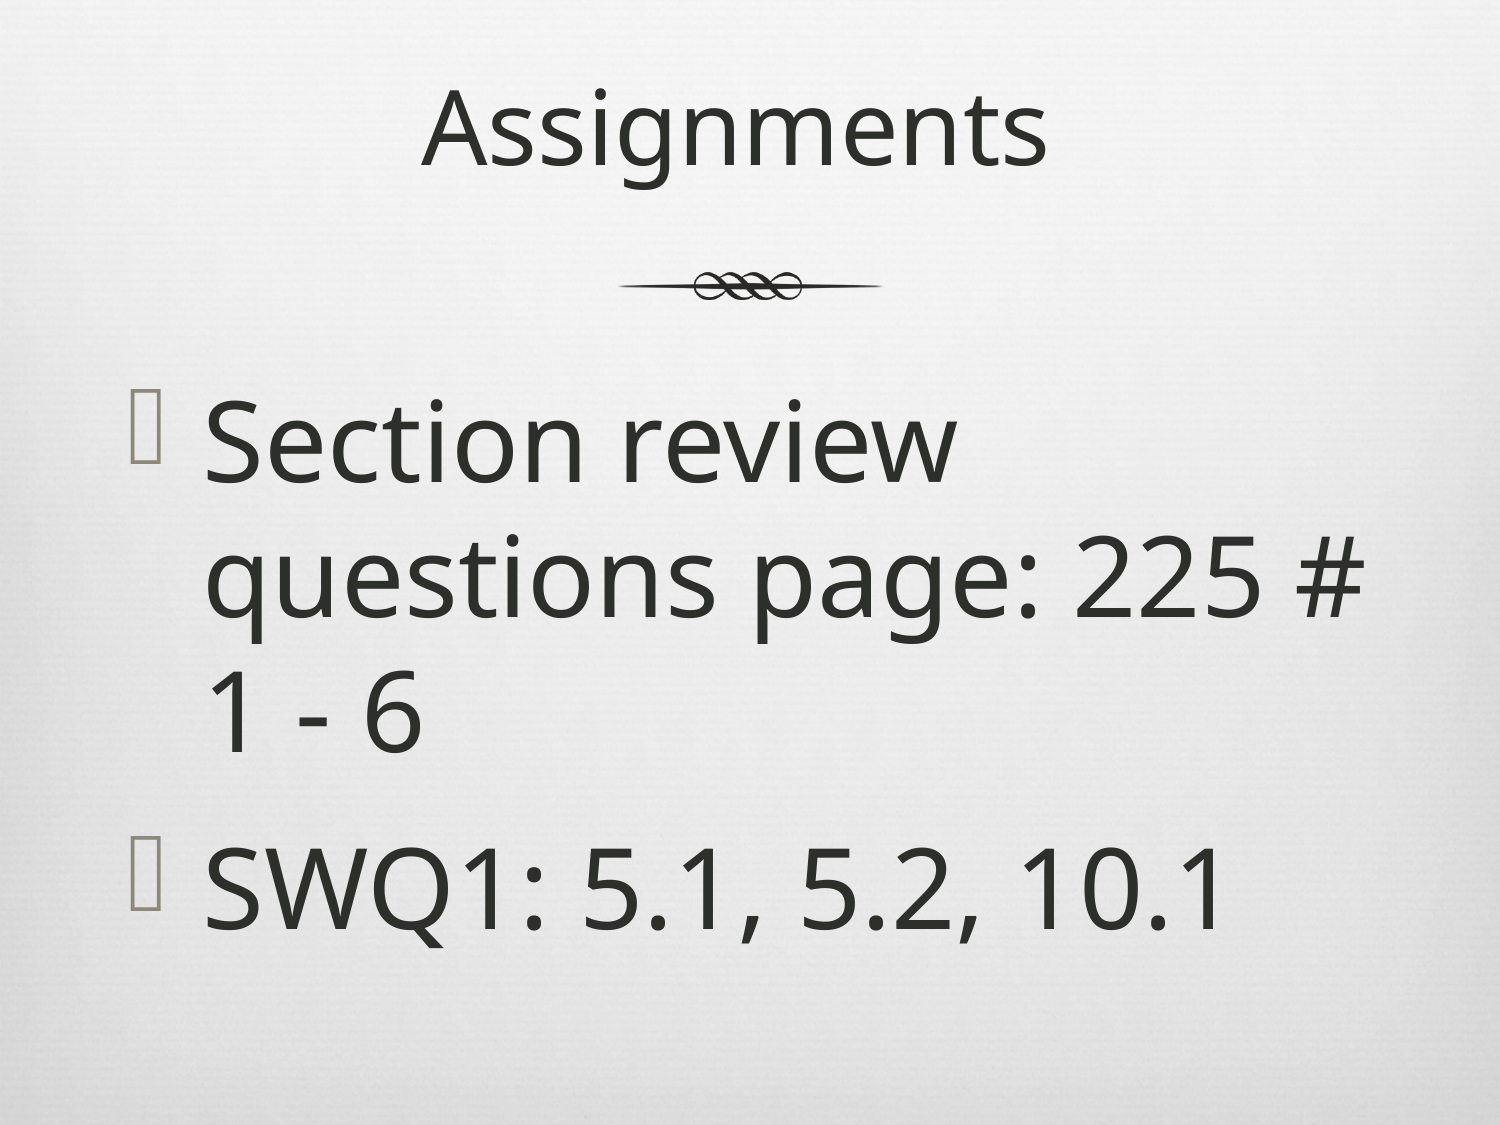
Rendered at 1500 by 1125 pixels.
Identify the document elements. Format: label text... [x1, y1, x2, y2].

title Assignments [112, 11, 1388, 236]
picture [615, 272, 885, 300]
list Section review questions page: 225 # 1 - 6 SWQ1: 5.1, 5.2, 10.1 [112, 362, 1450, 963]
